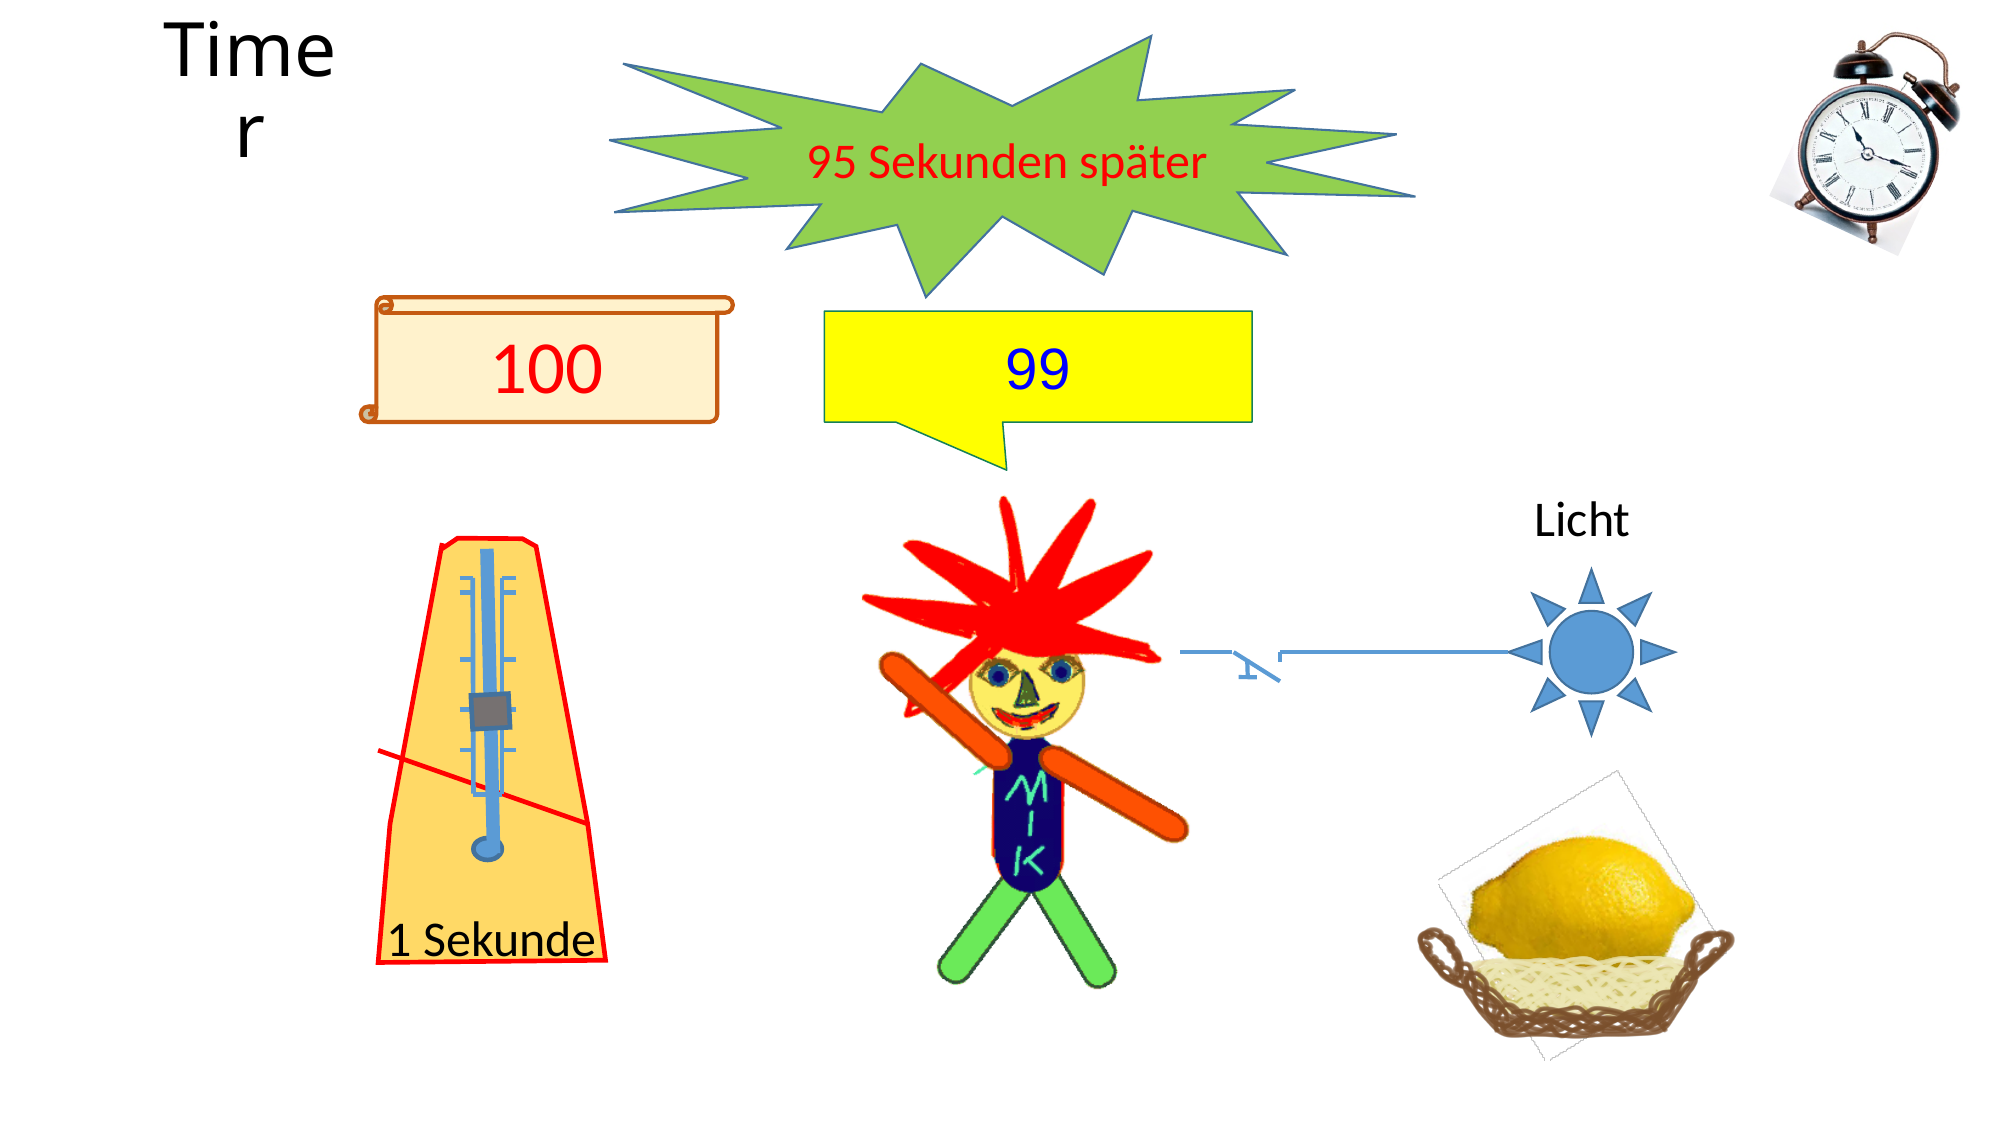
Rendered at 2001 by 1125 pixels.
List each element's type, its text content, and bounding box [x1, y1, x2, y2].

text_box 99 [824, 311, 1253, 471]
text_box 100 [359, 296, 734, 424]
picture [840, 478, 1206, 1004]
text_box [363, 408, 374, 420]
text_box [226, 714, 761, 980]
text_box Licht [1519, 478, 1646, 554]
title Timer [139, 108, 361, 182]
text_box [1206, 569, 1675, 735]
text_box [409, 537, 569, 714]
picture [1769, 0, 1990, 257]
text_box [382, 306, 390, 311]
text_box 95 Sekunden später [608, 34, 1416, 300]
picture [1382, 772, 1770, 1107]
